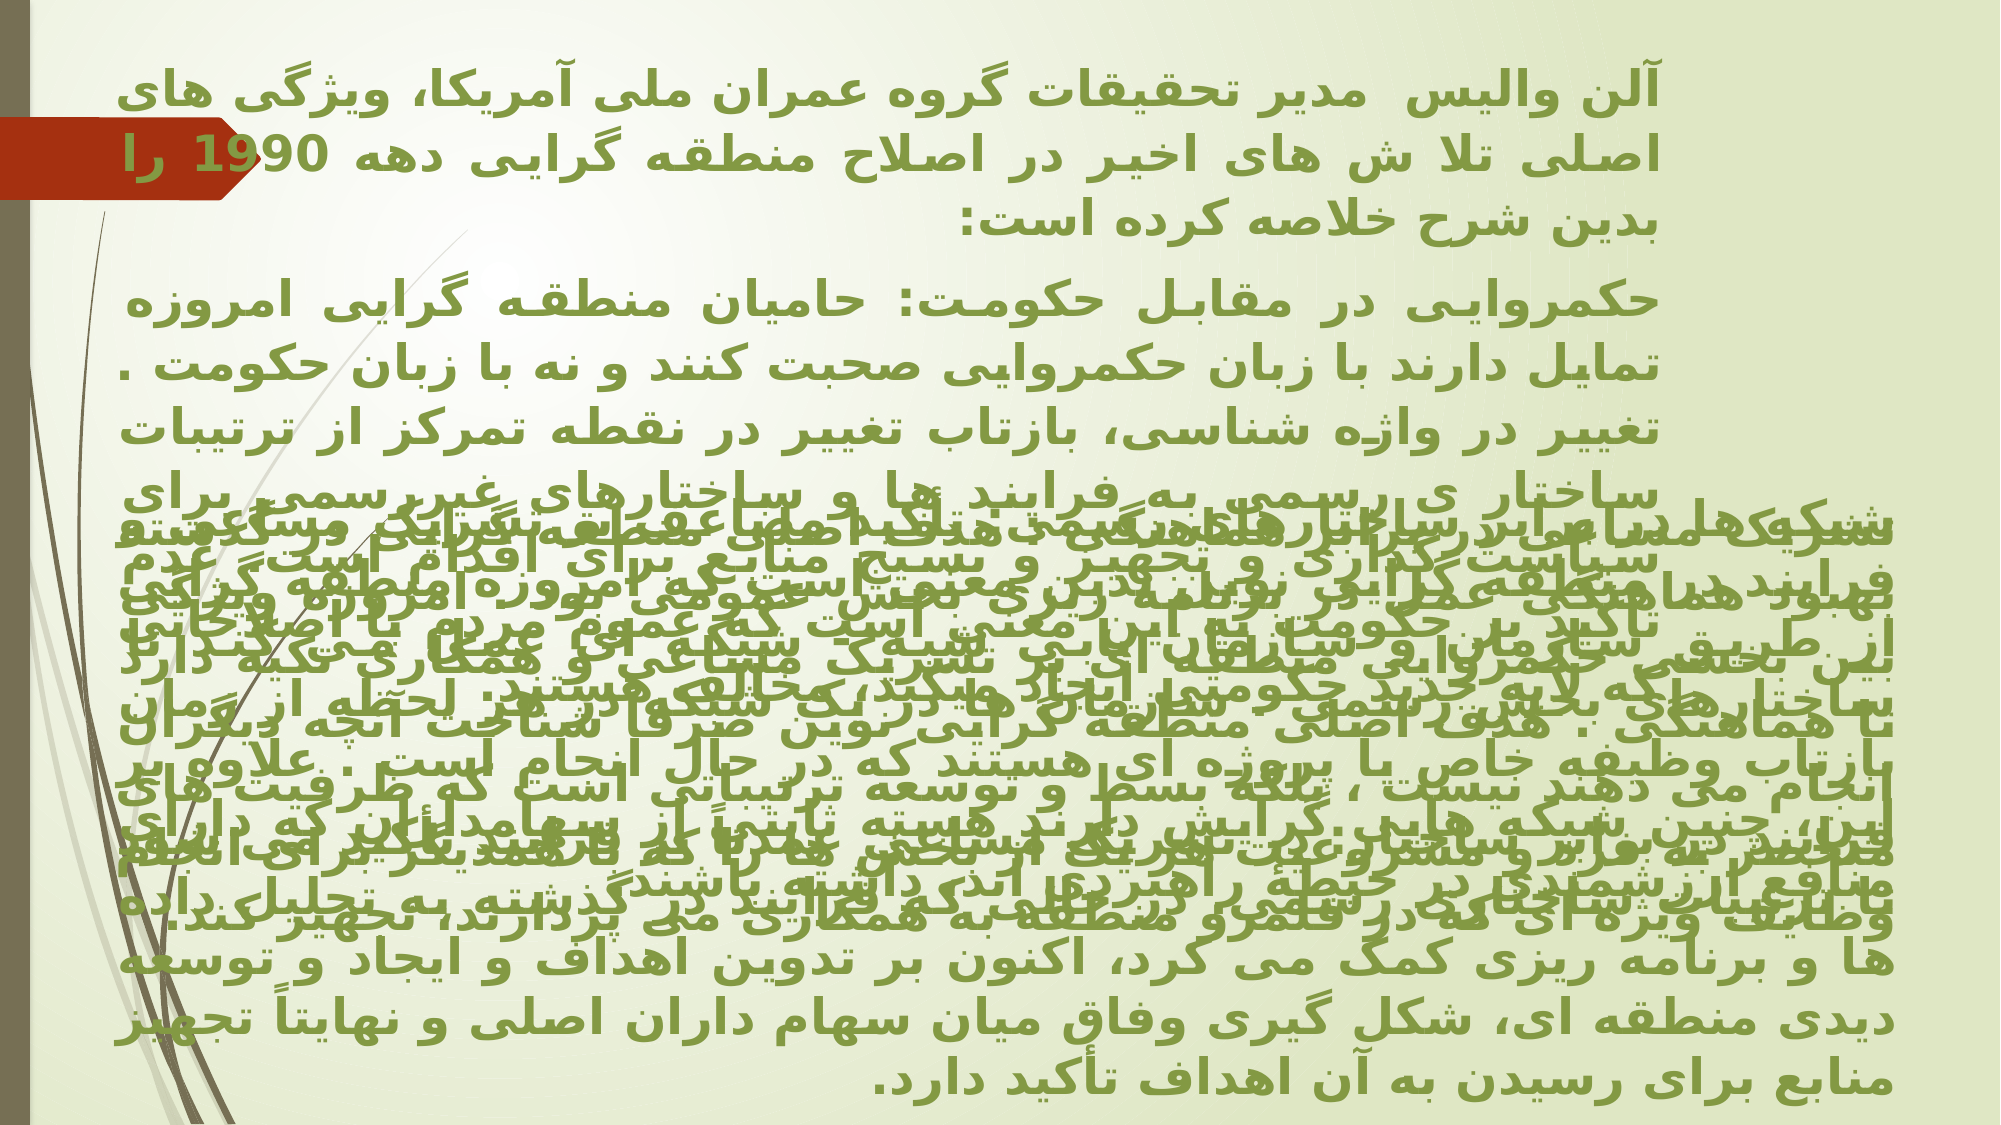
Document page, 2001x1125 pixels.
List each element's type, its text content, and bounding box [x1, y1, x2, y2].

text_box آلن والیس مدیر تحقیقات گروه عمران ملی آمریکا، ویژگی های اصلی تلا ش های اخیر در اصلاح منطقه گرایی دهه 1990 را بدین شرح خلاصه کرده است: حکمروایی در مقابل حکومت: حامیان منطقه گرایی امروزه تمایل دارند با زبان حکمروایی صحبت کنند و نه با زبان حکومت . تغییر در واژه شناسی، بازتاب تغییر در نقطه تمرکز از ترتیبات ساختار ی رسمی به فرایند ها و ساختارهای غیررسمی برای سیاست گذاری و تجهیز و بسیج منابع برای اقدام است. عدم تأکید بر حکومت به این معنی است که عموم مردم با اصلاحاتی که لایه جدید حکومتی ایجاد میکند، مخالف هستند. [100, 45, 1677, 478]
text_box شبکه ها در برابر ساختارهای رسمی: تأکید مضاعف بر تشریک مساعی و فرایند در منطقه گرایی نوین بدین معنی است که امروزه منطقه گرایی از طریق سازمان و سازمان یابی شبه - شبکه ای عمل می کند تا ساختارهای بخش رسمی . سازمان ها در یک شبکه در هر لحظه از زمان بازتاب وظیفه خاص یا پروژه ای هستند که در حال انجام است . علاوه بر این، چنین شبکه هایی گرایش دارند هسته ثابتی از سهامداران که دارای منافع ارزشمندی در حیطۀ راهبردی اند، داشته باشند. [100, 478, 1912, 914]
text_box فرایند در برابر ساختار: در تشریک مساعی عمدتاً بر فرایند تأکید می شود تا ترتیبات ساختاری رسمی. در حالی که فرایند در گذشته به تحلیل داده ها و برنامه ریزی کمک می کرد، اکنون بر تدوین اهداف و ایجاد و توسعه دیدی منطقه ای، شکل گیری وفاق میان سهام داران اصلی و نهایتاً تجهیز منابع برای رسیدن به آن اهداف تأکید دارد. [100, 914, 1912, 1112]
